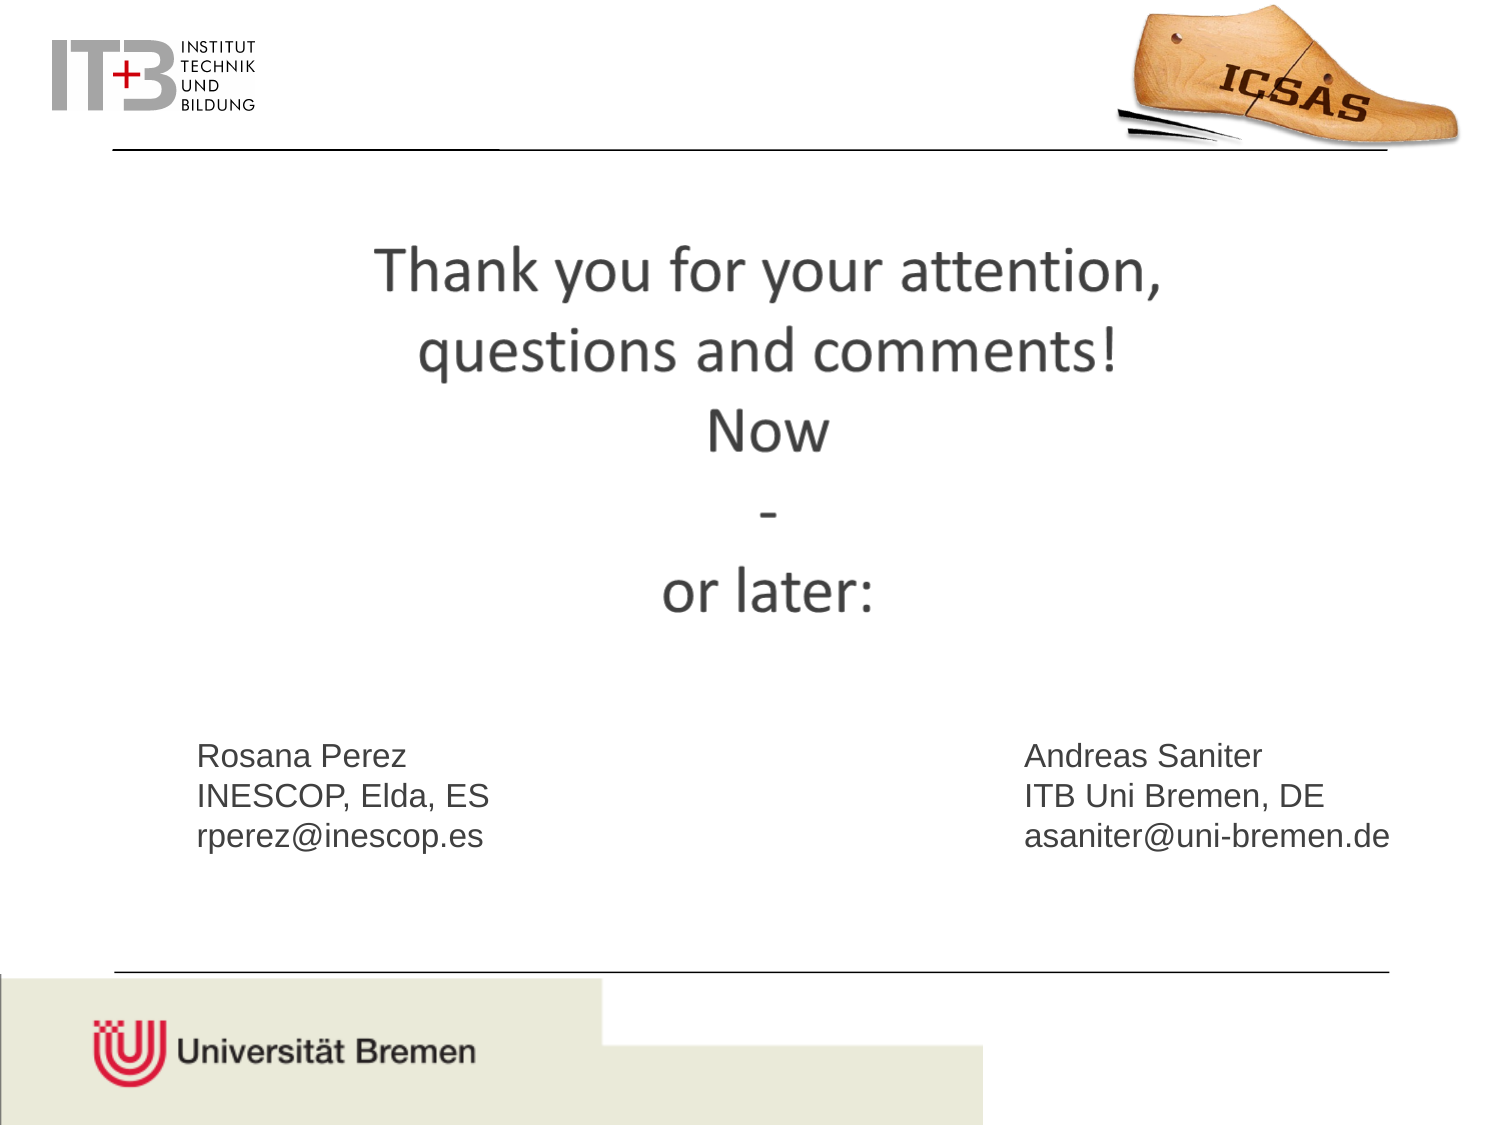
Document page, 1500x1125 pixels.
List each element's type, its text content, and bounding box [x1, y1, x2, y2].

picture [1111, 2, 1464, 153]
text_box Rosana Perez INESCOP, Elda, ES rperez@inescop.es [181, 727, 932, 862]
text_box Andreas Saniter ITB Uni Bremen, DE asaniter@uni-bremen.de [1009, 727, 1500, 862]
picture [112, 208, 1424, 670]
picture [0, 974, 983, 1125]
picture [52, 40, 255, 111]
